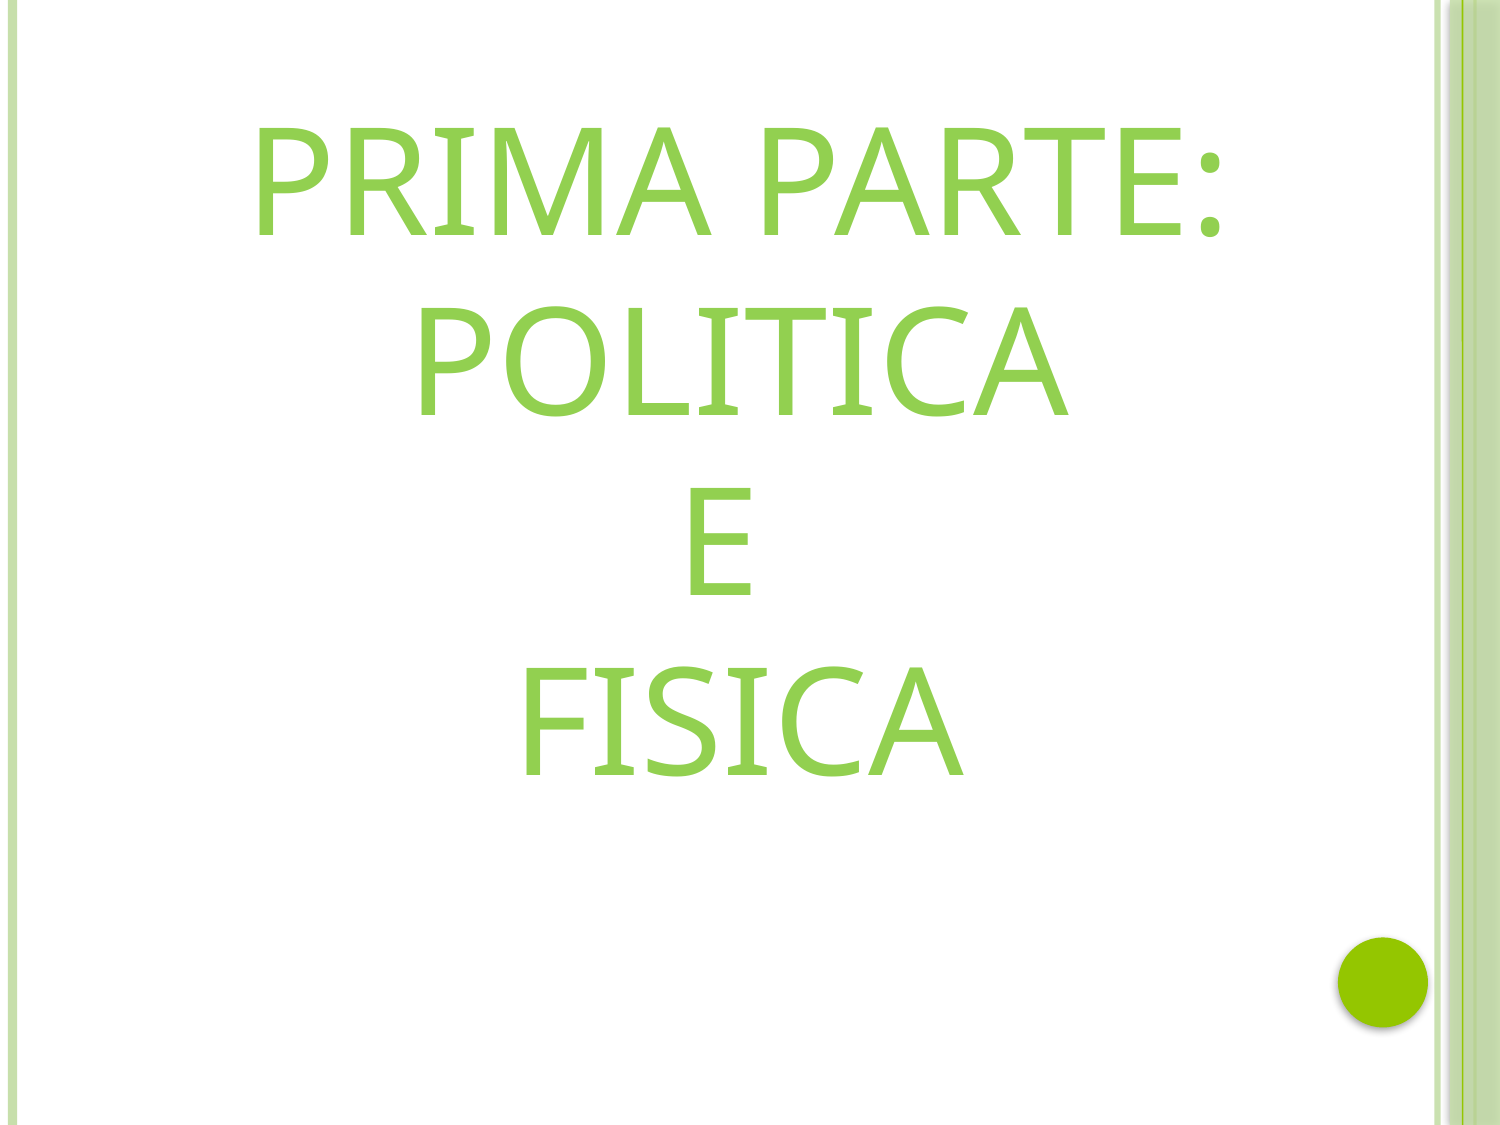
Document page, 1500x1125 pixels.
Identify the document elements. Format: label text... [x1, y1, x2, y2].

text_box PRIMA PARTE: POLITICA E FISICA [112, 78, 1365, 813]
